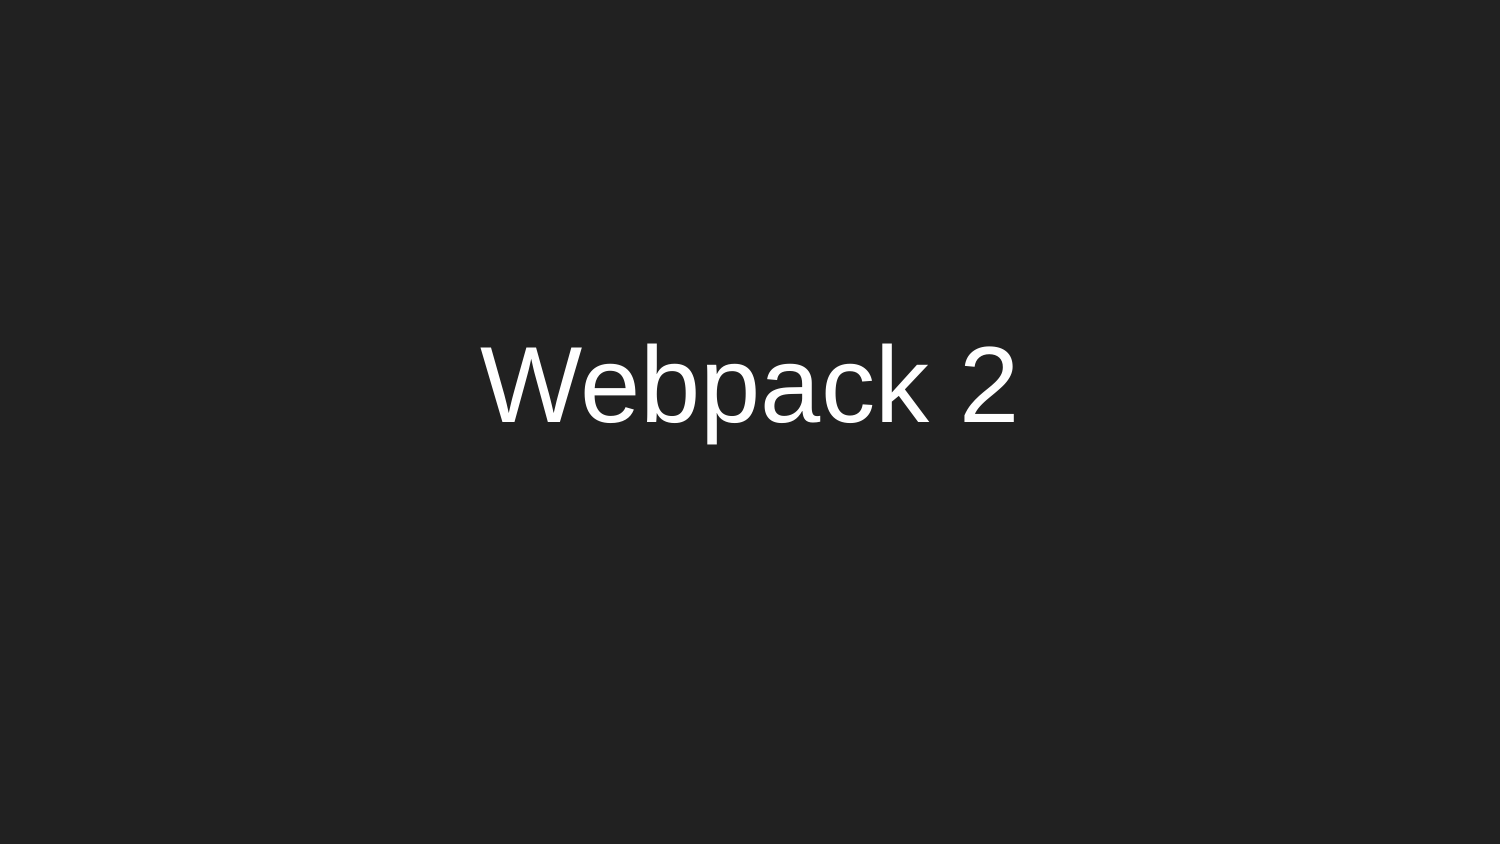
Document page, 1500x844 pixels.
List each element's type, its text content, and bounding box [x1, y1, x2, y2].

title Webpack 2 [51, 122, 1449, 459]
